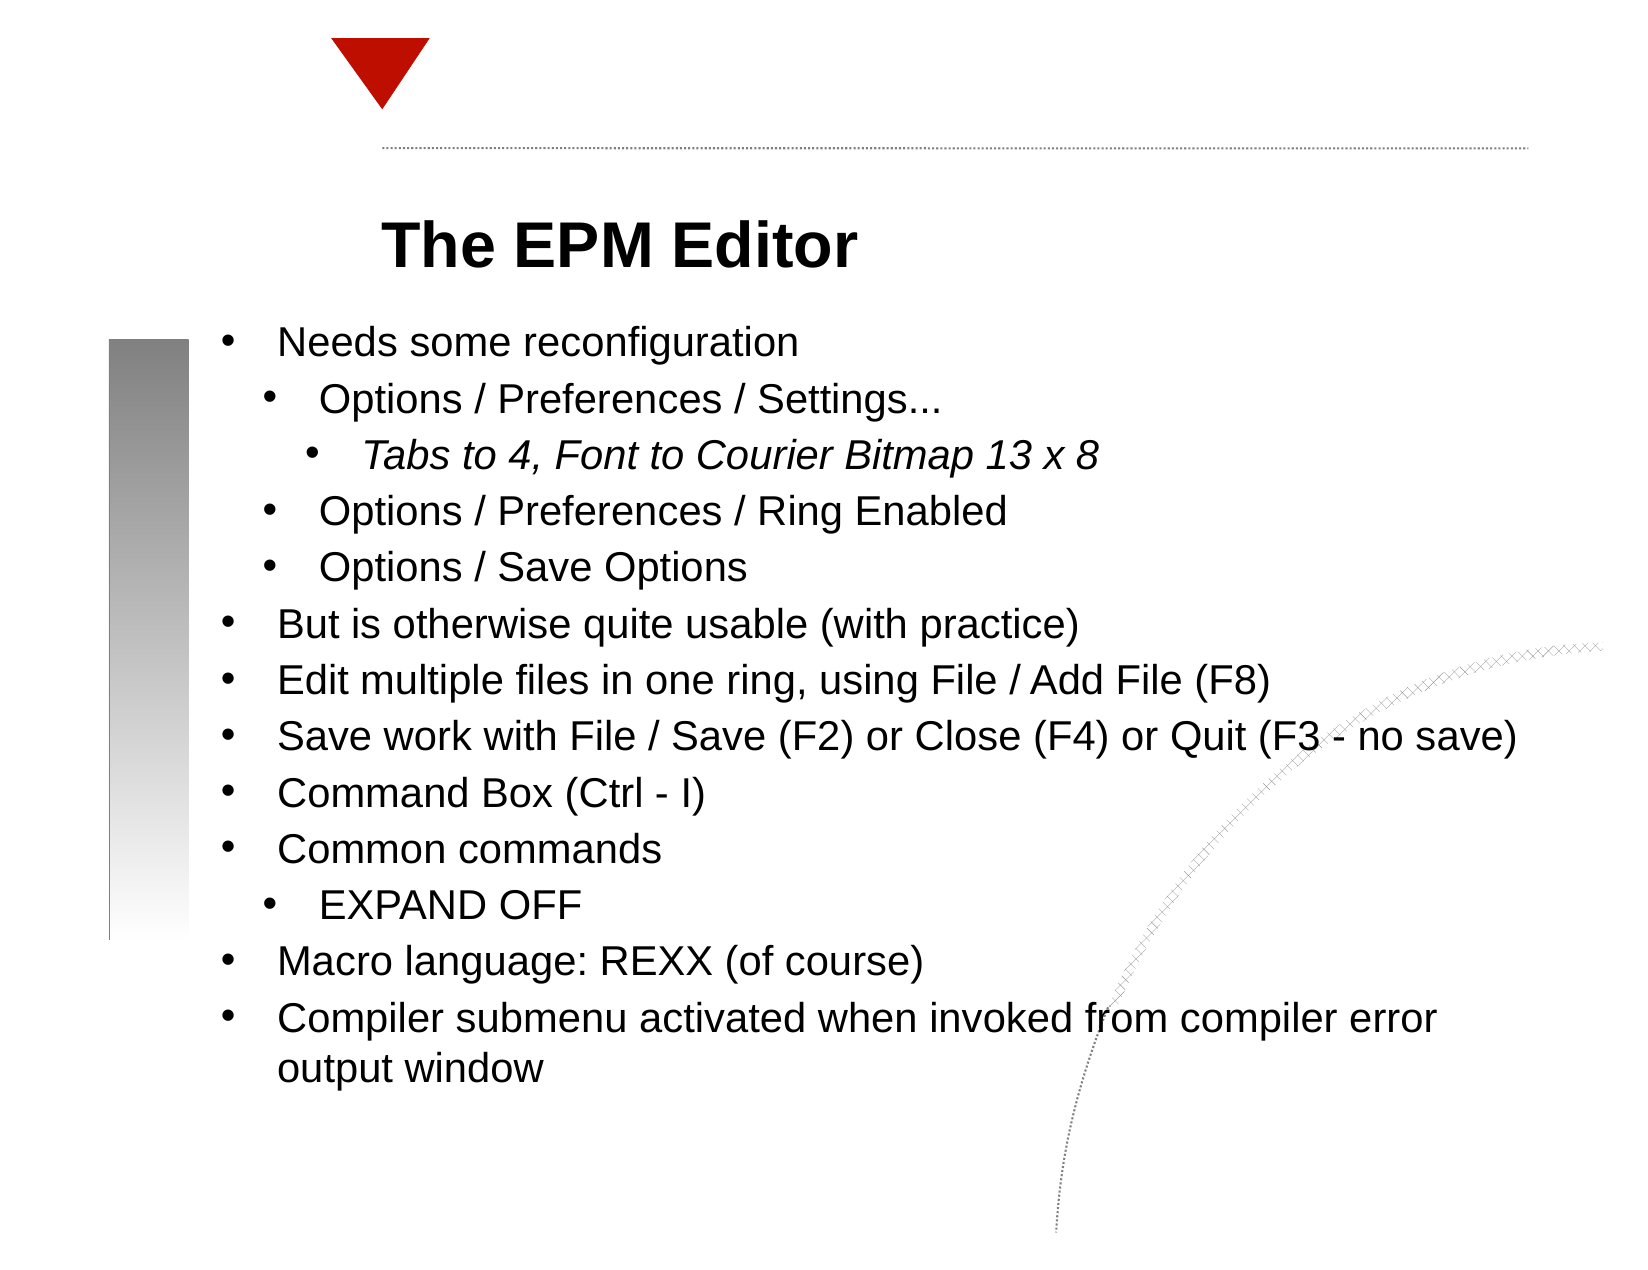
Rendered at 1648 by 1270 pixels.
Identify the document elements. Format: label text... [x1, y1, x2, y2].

text_box Needs some reconfiguration Options / Preferences / Settings... Tabs to 4, Font to Courier Bitmap 13 x 8 Options / Preferences / Ring Enabled Options / Save Options But is otherwise quite usable (with practice) Edit multiple files in one ring, using File / Add File (F8) Save work with File / Save (F2) or Close (F4) or Quit (F3 - no save) Command Box (Ctrl - I) Common commands EXPAND OFF Macro language: REXX (of course) Compiler submenu activated when invoked from compiler error output window [220, 315, 1526, 1091]
text_box The EPM Editor [381, 202, 1533, 280]
